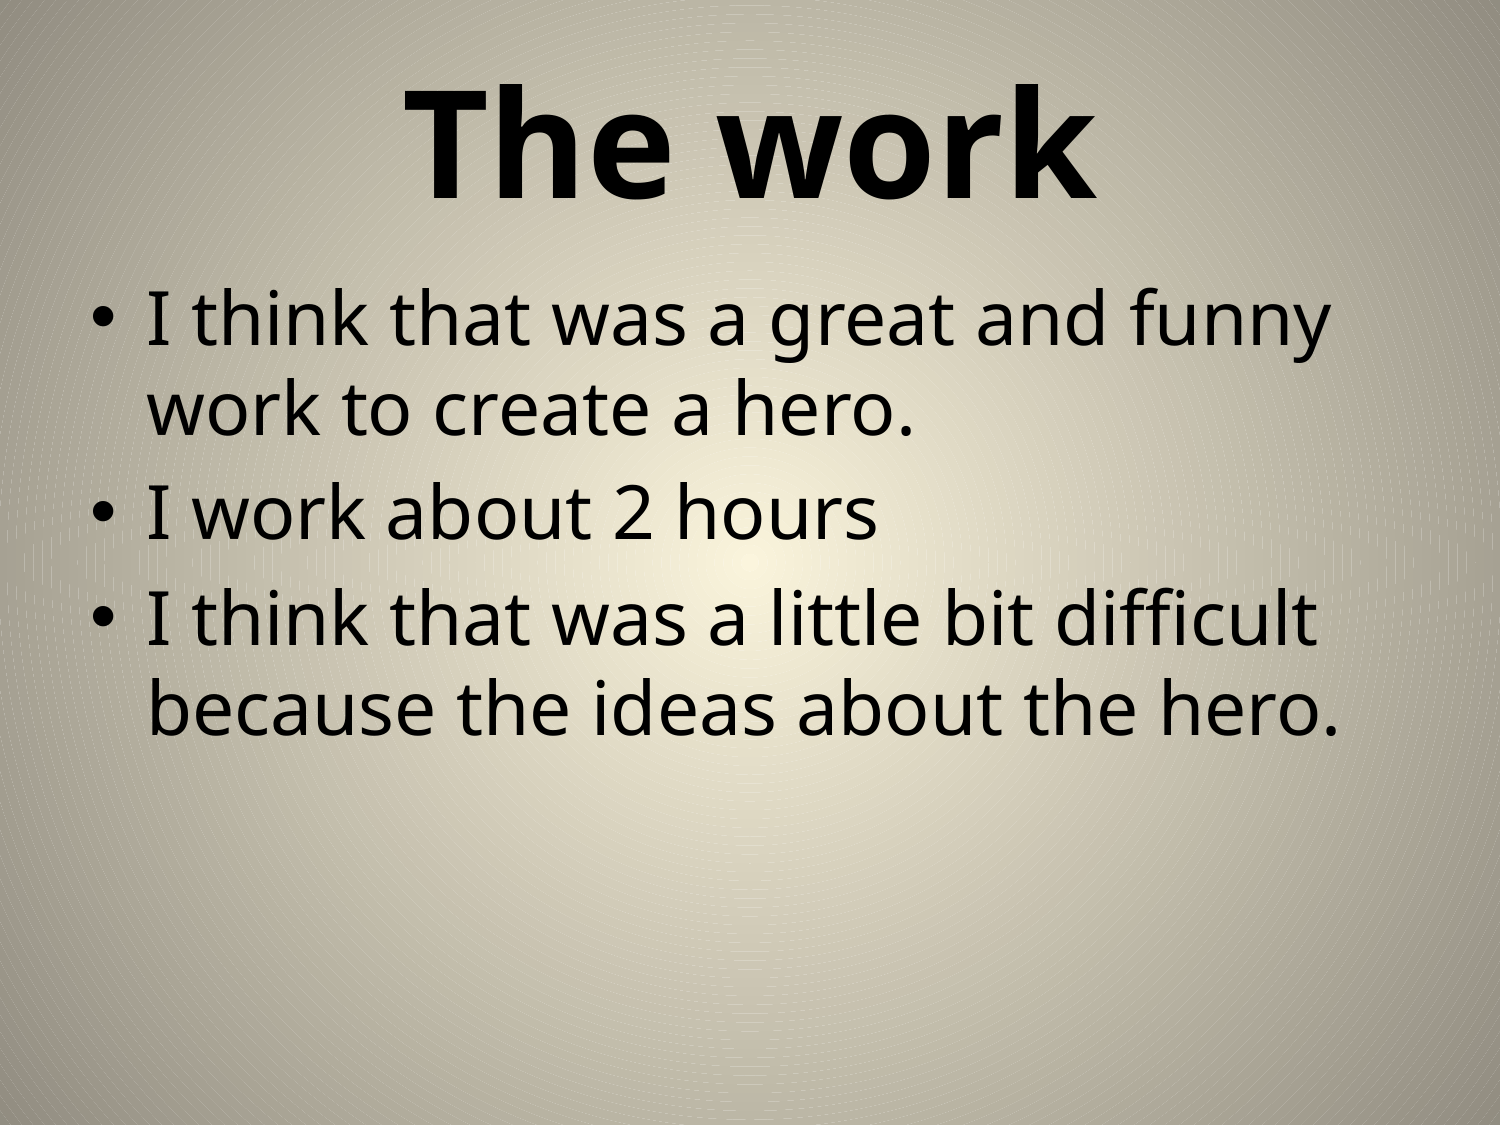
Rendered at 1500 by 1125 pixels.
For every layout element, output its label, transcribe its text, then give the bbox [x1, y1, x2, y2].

list I think that was a great and funny work to create a hero. I work about 2 hours I think that was a little bit difficult because the ideas about the hero. [75, 262, 1425, 1005]
title The work [75, 45, 1425, 233]
